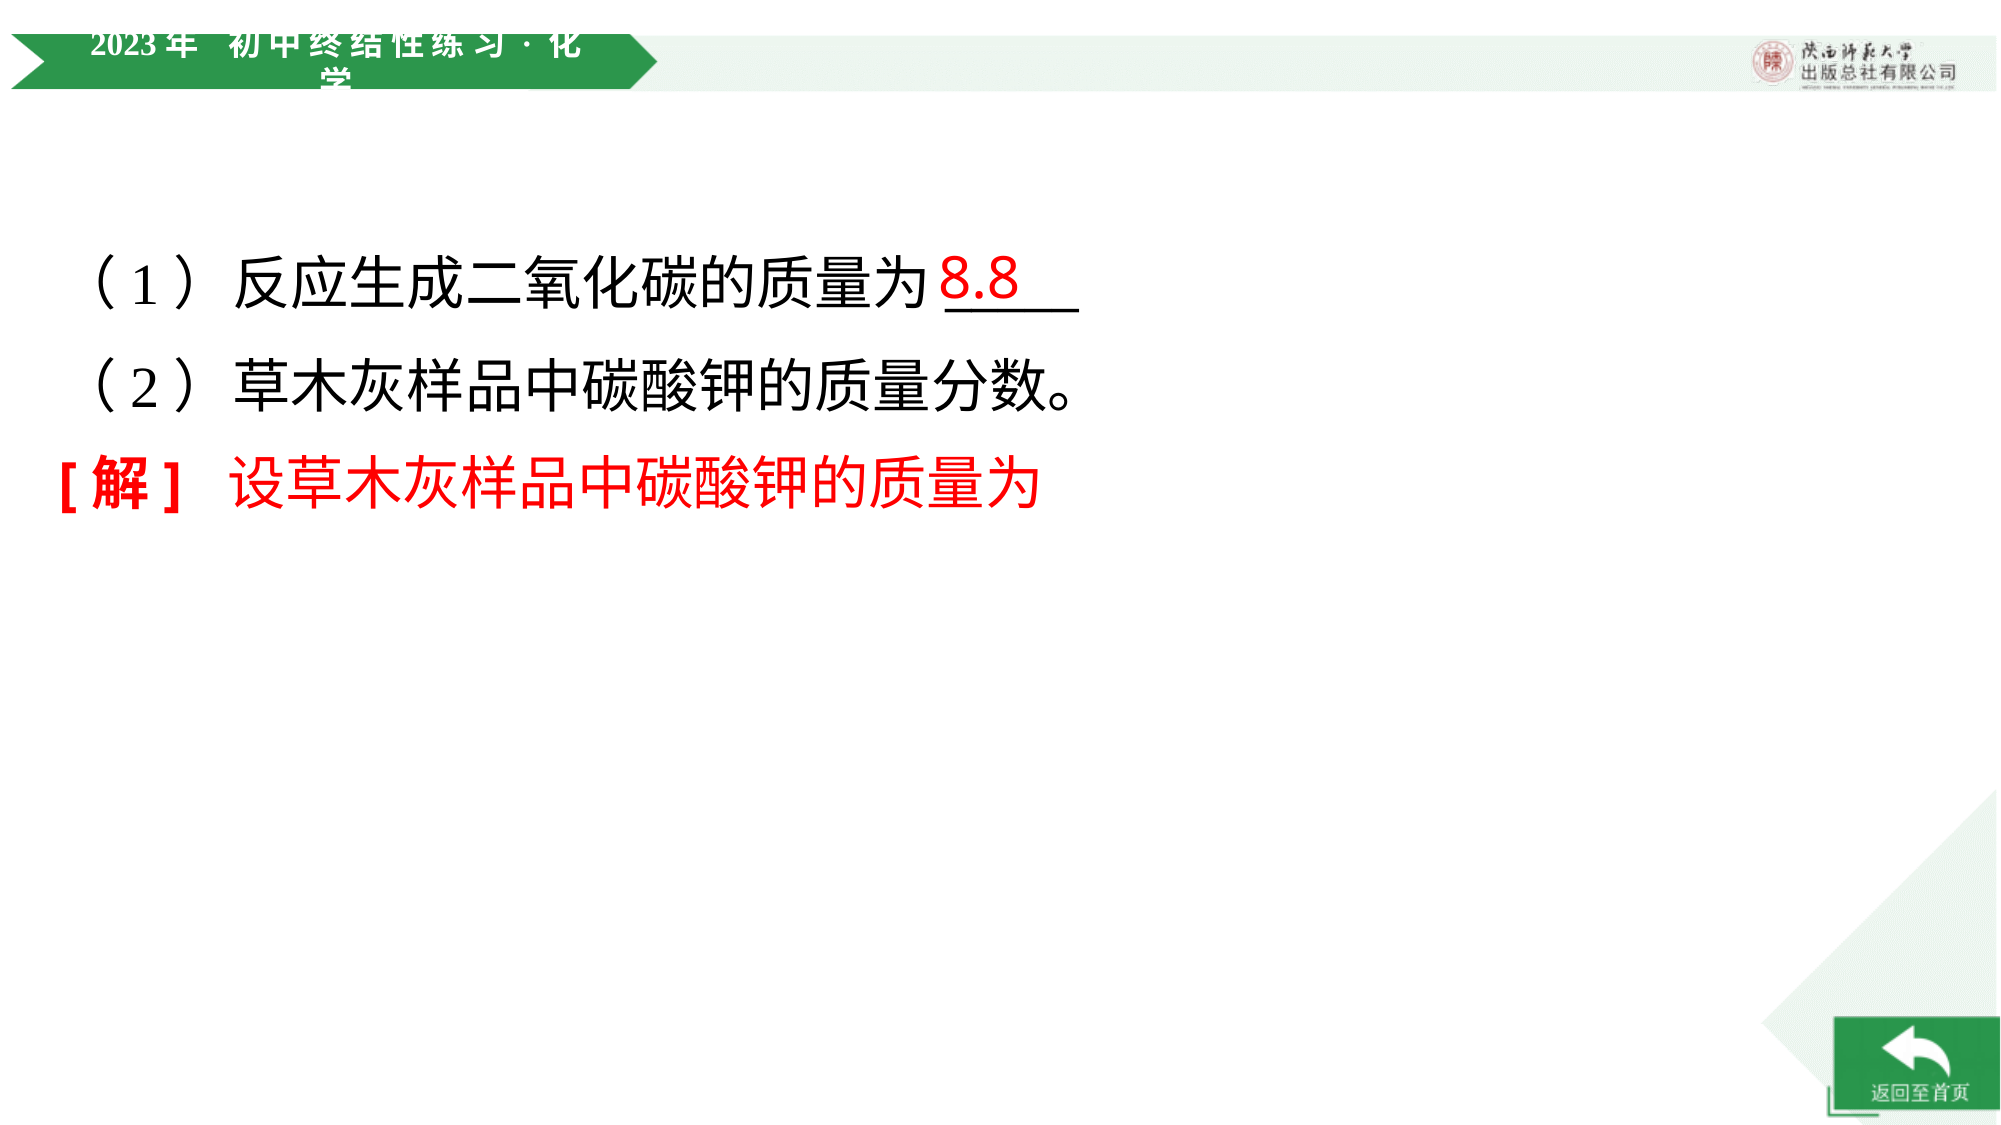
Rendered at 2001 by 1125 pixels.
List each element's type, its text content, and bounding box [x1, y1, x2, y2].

text_box （2）草木灰样品中碳酸钾的质量分数。 [58, 314, 1941, 409]
picture [0, 0, 2001, 1125]
text_box 8.8 [931, 203, 1027, 298]
